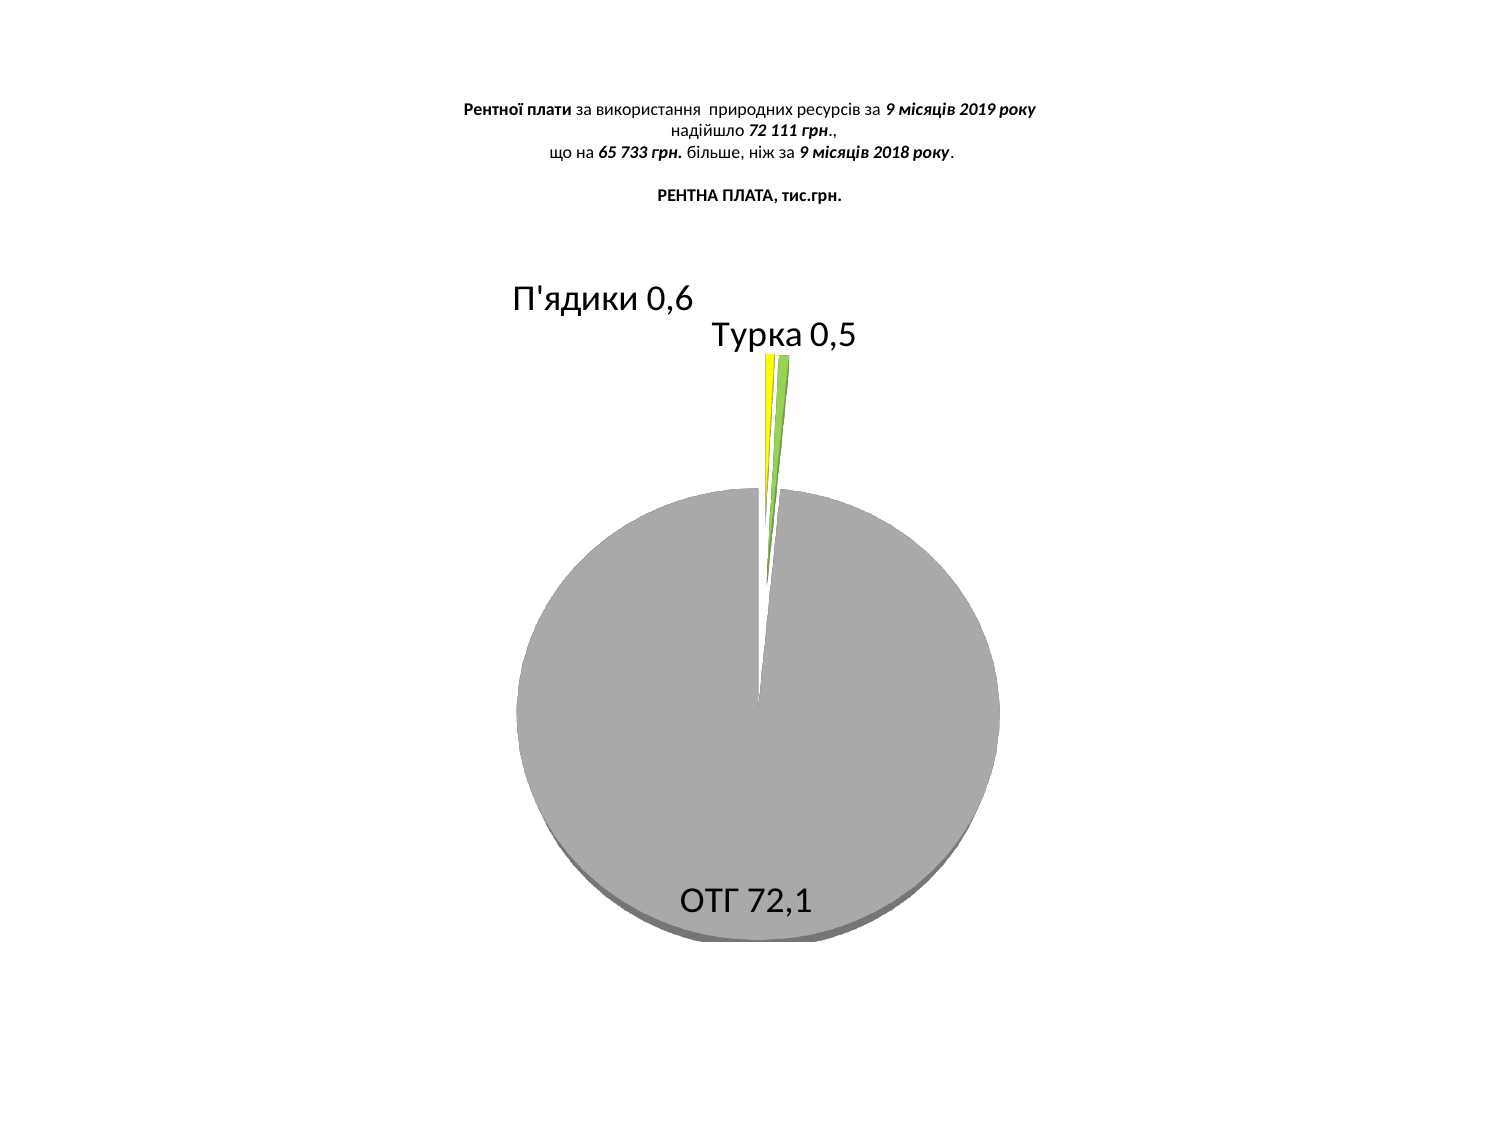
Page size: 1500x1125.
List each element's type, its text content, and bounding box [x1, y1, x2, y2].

title Рентної плати за використання природних ресурсів за 9 місяців 2019 року надійшло 72 111 грн., що на 65 733 грн. більше, ніж за 9 місяців 2018 року. РЕНТНА ПЛАТА, тис.грн. [75, 45, 1425, 261]
chart [74, 262, 1426, 1006]
